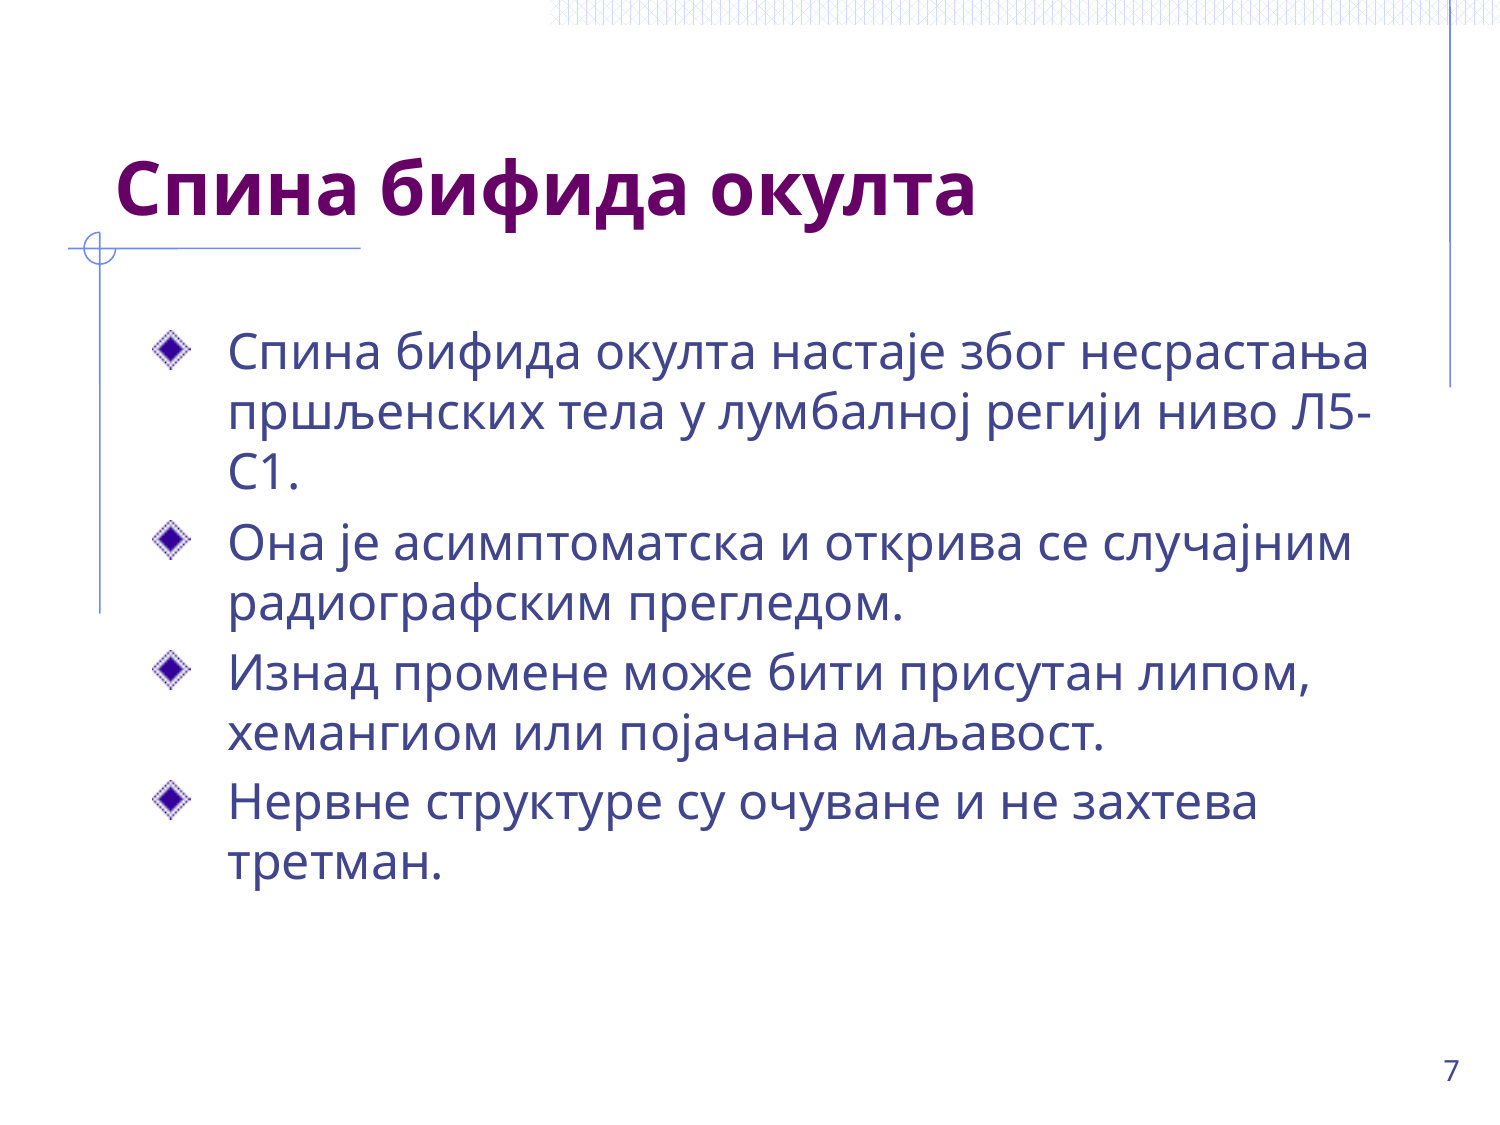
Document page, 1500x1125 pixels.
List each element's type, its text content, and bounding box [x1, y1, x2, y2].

list Спина бифида окулта настаје због несрастања пршљенских тела у лумбалној регији ниво Л5-С1. Она је асимптоматска и открива се случајним радиографским прегледом. Изнад промене може бити присутан липом, хемангиом или појачана маљавост. Нервне структуре су очуване и не захтева третман. [137, 312, 1413, 988]
slide_number 7 [1162, 1025, 1475, 1100]
title Спина бифида окулта [99, 49, 1376, 238]
picture [152, 780, 191, 820]
picture [152, 650, 191, 690]
picture [152, 520, 191, 560]
picture [152, 330, 191, 370]
